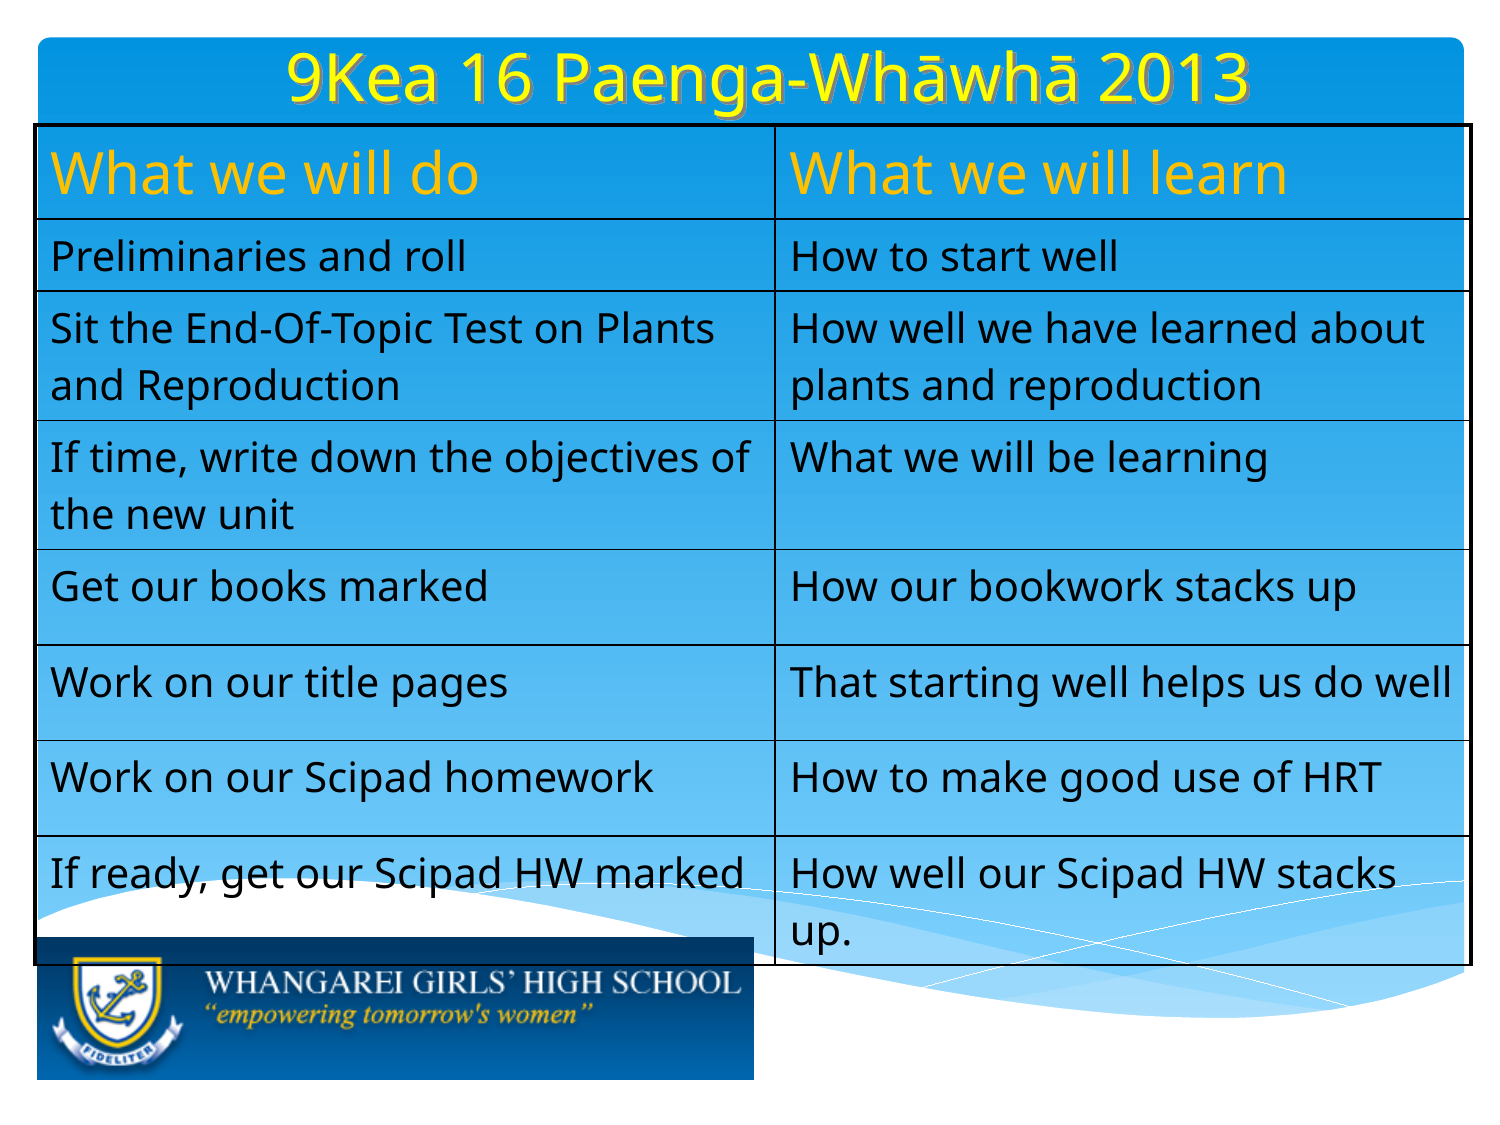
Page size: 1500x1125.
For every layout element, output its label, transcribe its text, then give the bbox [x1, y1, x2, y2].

table_cell How well we have learned about plants and reproduction [776, 292, 1469, 420]
picture [37, 937, 754, 1080]
table_cell Preliminaries and roll [37, 220, 774, 290]
table_cell What we will be learning [776, 421, 1469, 549]
table_cell How our bookwork stacks up [776, 550, 1469, 644]
table_cell If ready, get our Scipad HW marked [37, 837, 774, 964]
table_cell How to start well [776, 220, 1469, 290]
table_cell Sit the End-Of-Topic Test on Plants and Reproduction [37, 292, 774, 420]
table_cell How to make good use of HRT [776, 741, 1469, 835]
table_cell Work on our Scipad homework [37, 741, 774, 835]
text_box 9Kea 16 Paenga-Whāwhā 2013 [162, 24, 1375, 123]
table_cell Get our books marked [37, 550, 774, 644]
table_cell If time, write down the objectives of the new unit [37, 421, 774, 549]
table_cell Work on our title pages [37, 646, 774, 740]
table_header What we will learn [776, 127, 1469, 218]
table_cell How well our Scipad HW stacks up. [776, 837, 1469, 964]
table_cell That starting well helps us do well [776, 646, 1469, 740]
table_header What we will do [37, 127, 774, 218]
